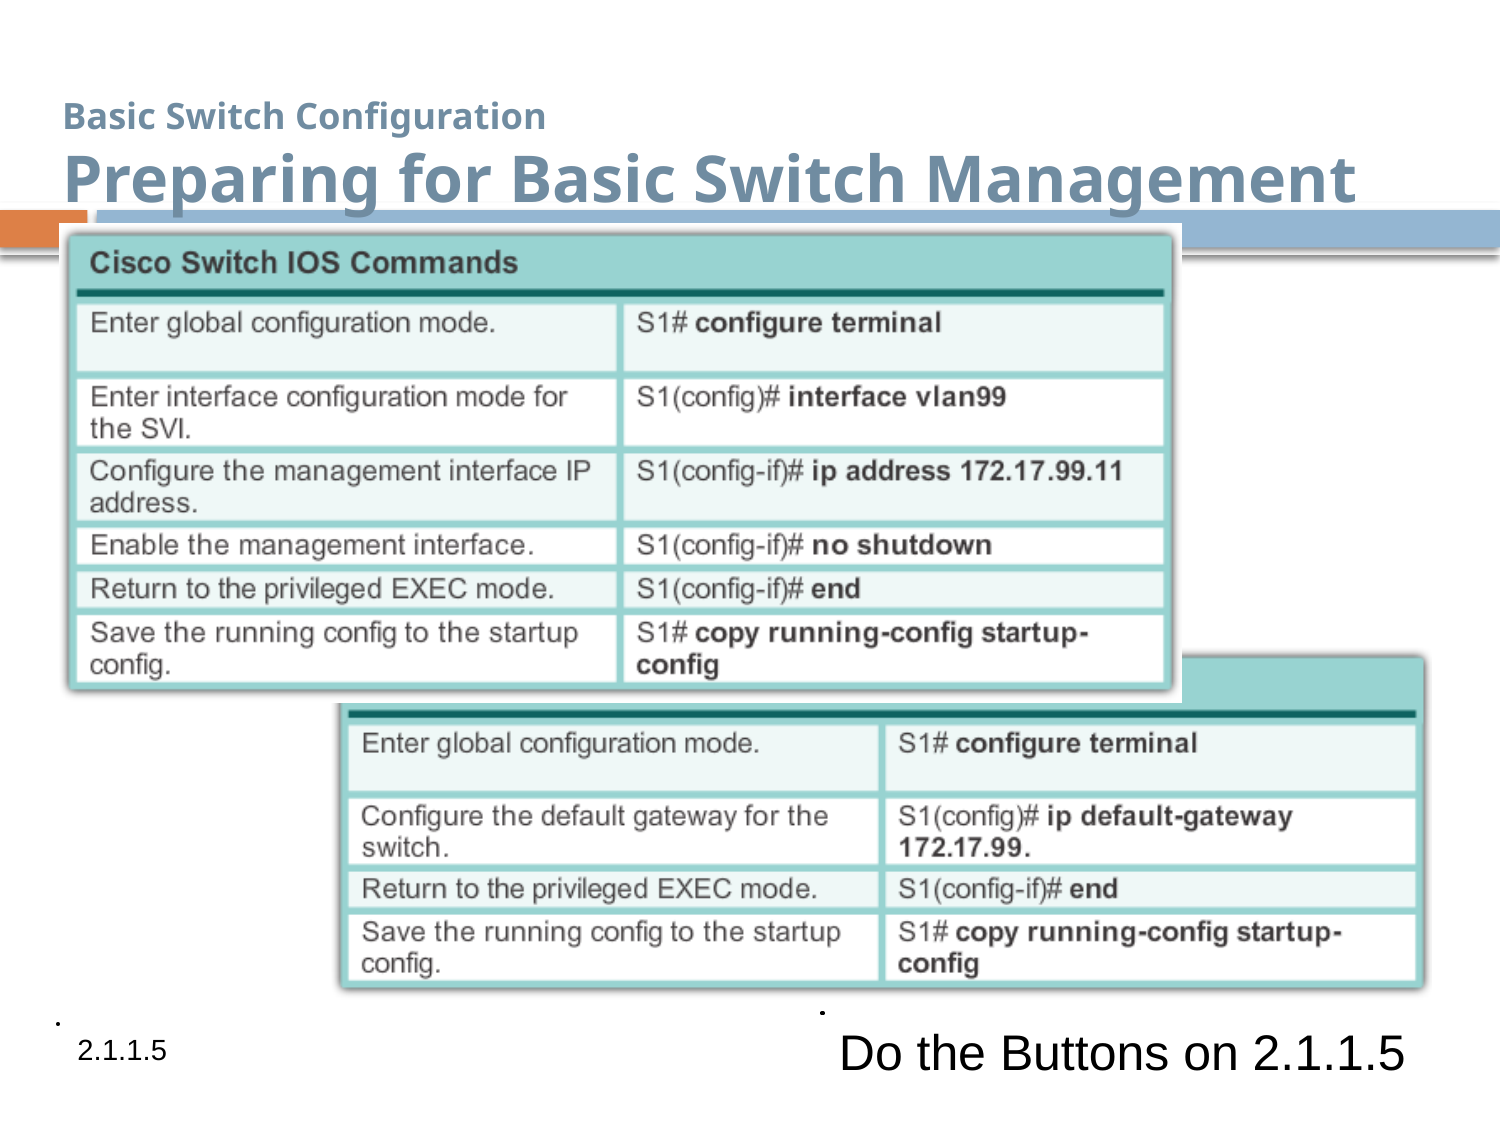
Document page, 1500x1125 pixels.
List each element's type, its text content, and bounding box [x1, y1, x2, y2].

picture [59, 223, 1433, 1002]
title Basic Switch Configuration Preparing for Basic Switch Management [47, 85, 1384, 224]
